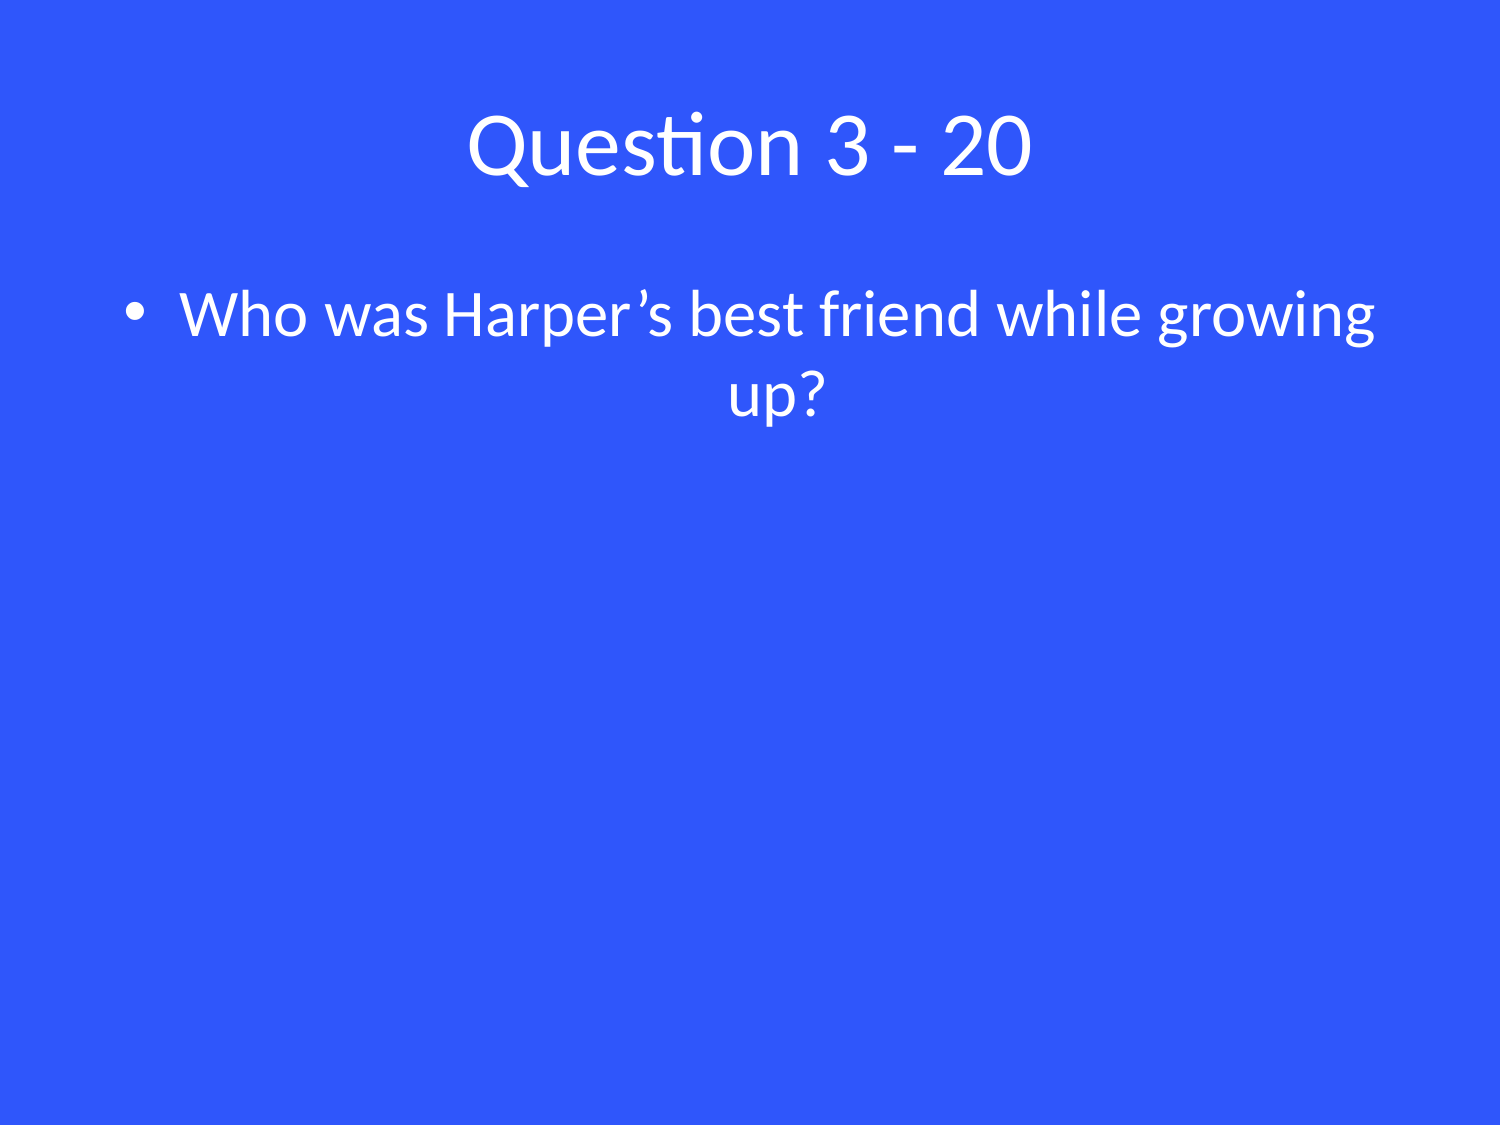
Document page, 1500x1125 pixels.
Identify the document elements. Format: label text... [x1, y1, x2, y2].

title Question 3 - 20 [74, 44, 1426, 233]
list Who was Harper’s best friend while growing up? [74, 262, 1426, 1006]
